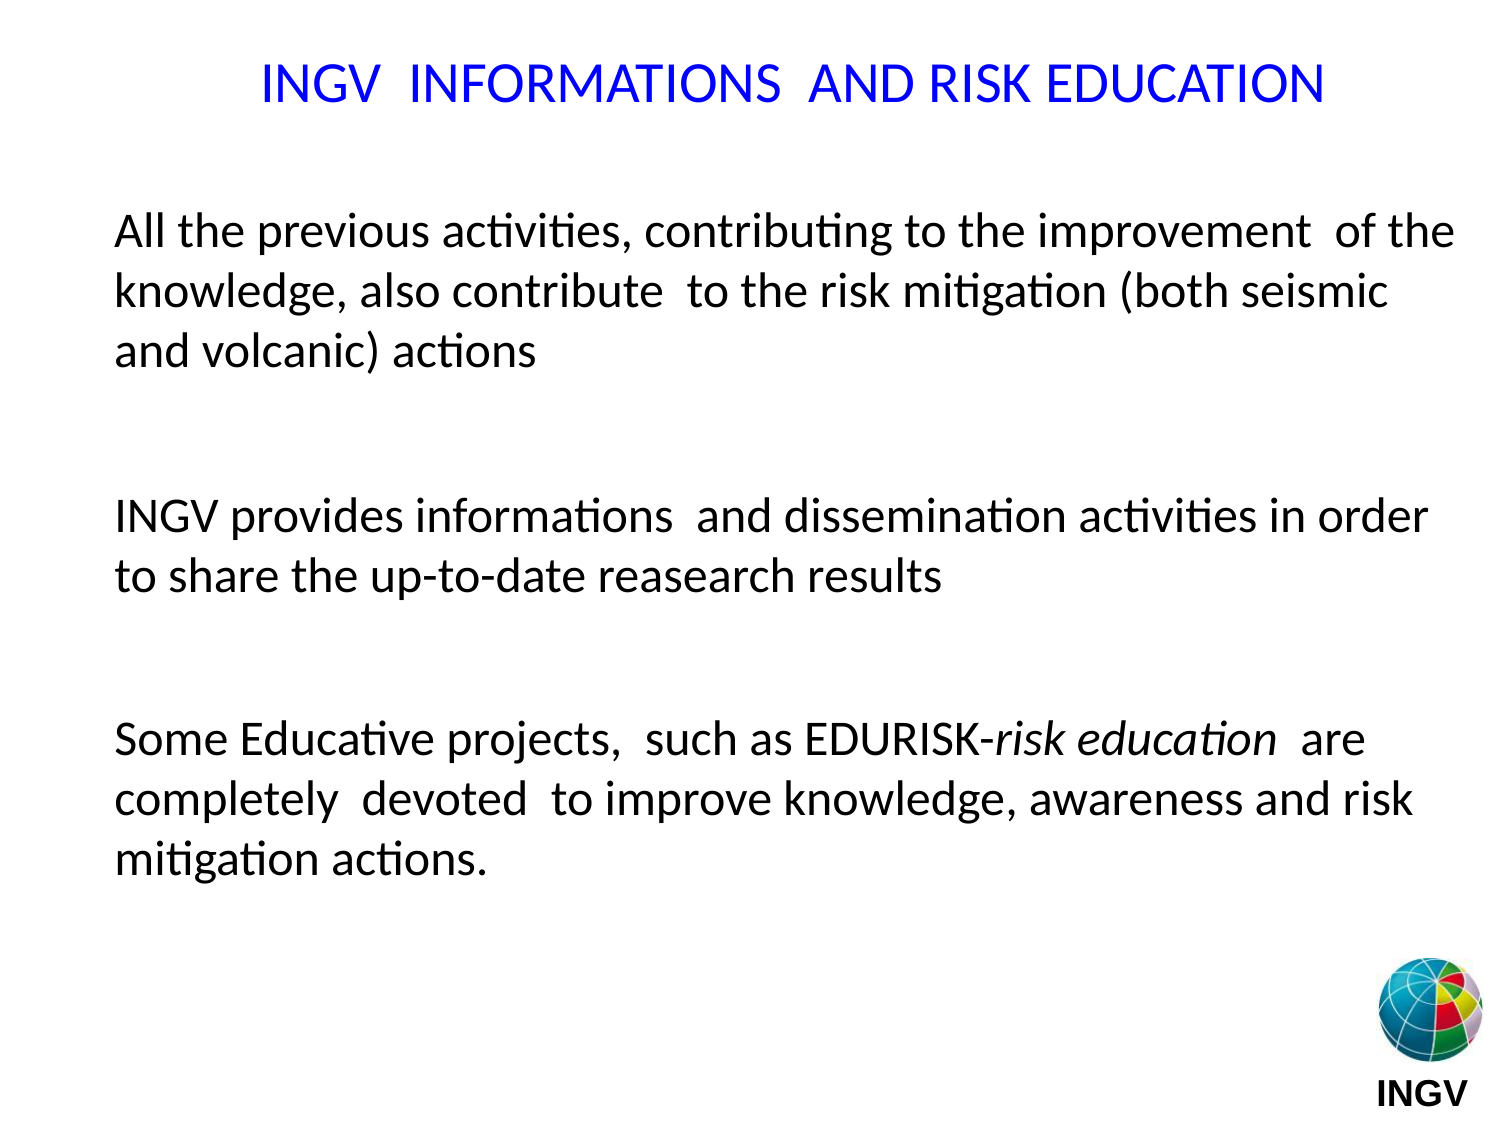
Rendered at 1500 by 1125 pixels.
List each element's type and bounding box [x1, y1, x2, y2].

picture [1376, 959, 1424, 1063]
picture [1427, 959, 1484, 1063]
picture [1428, 967, 1434, 980]
